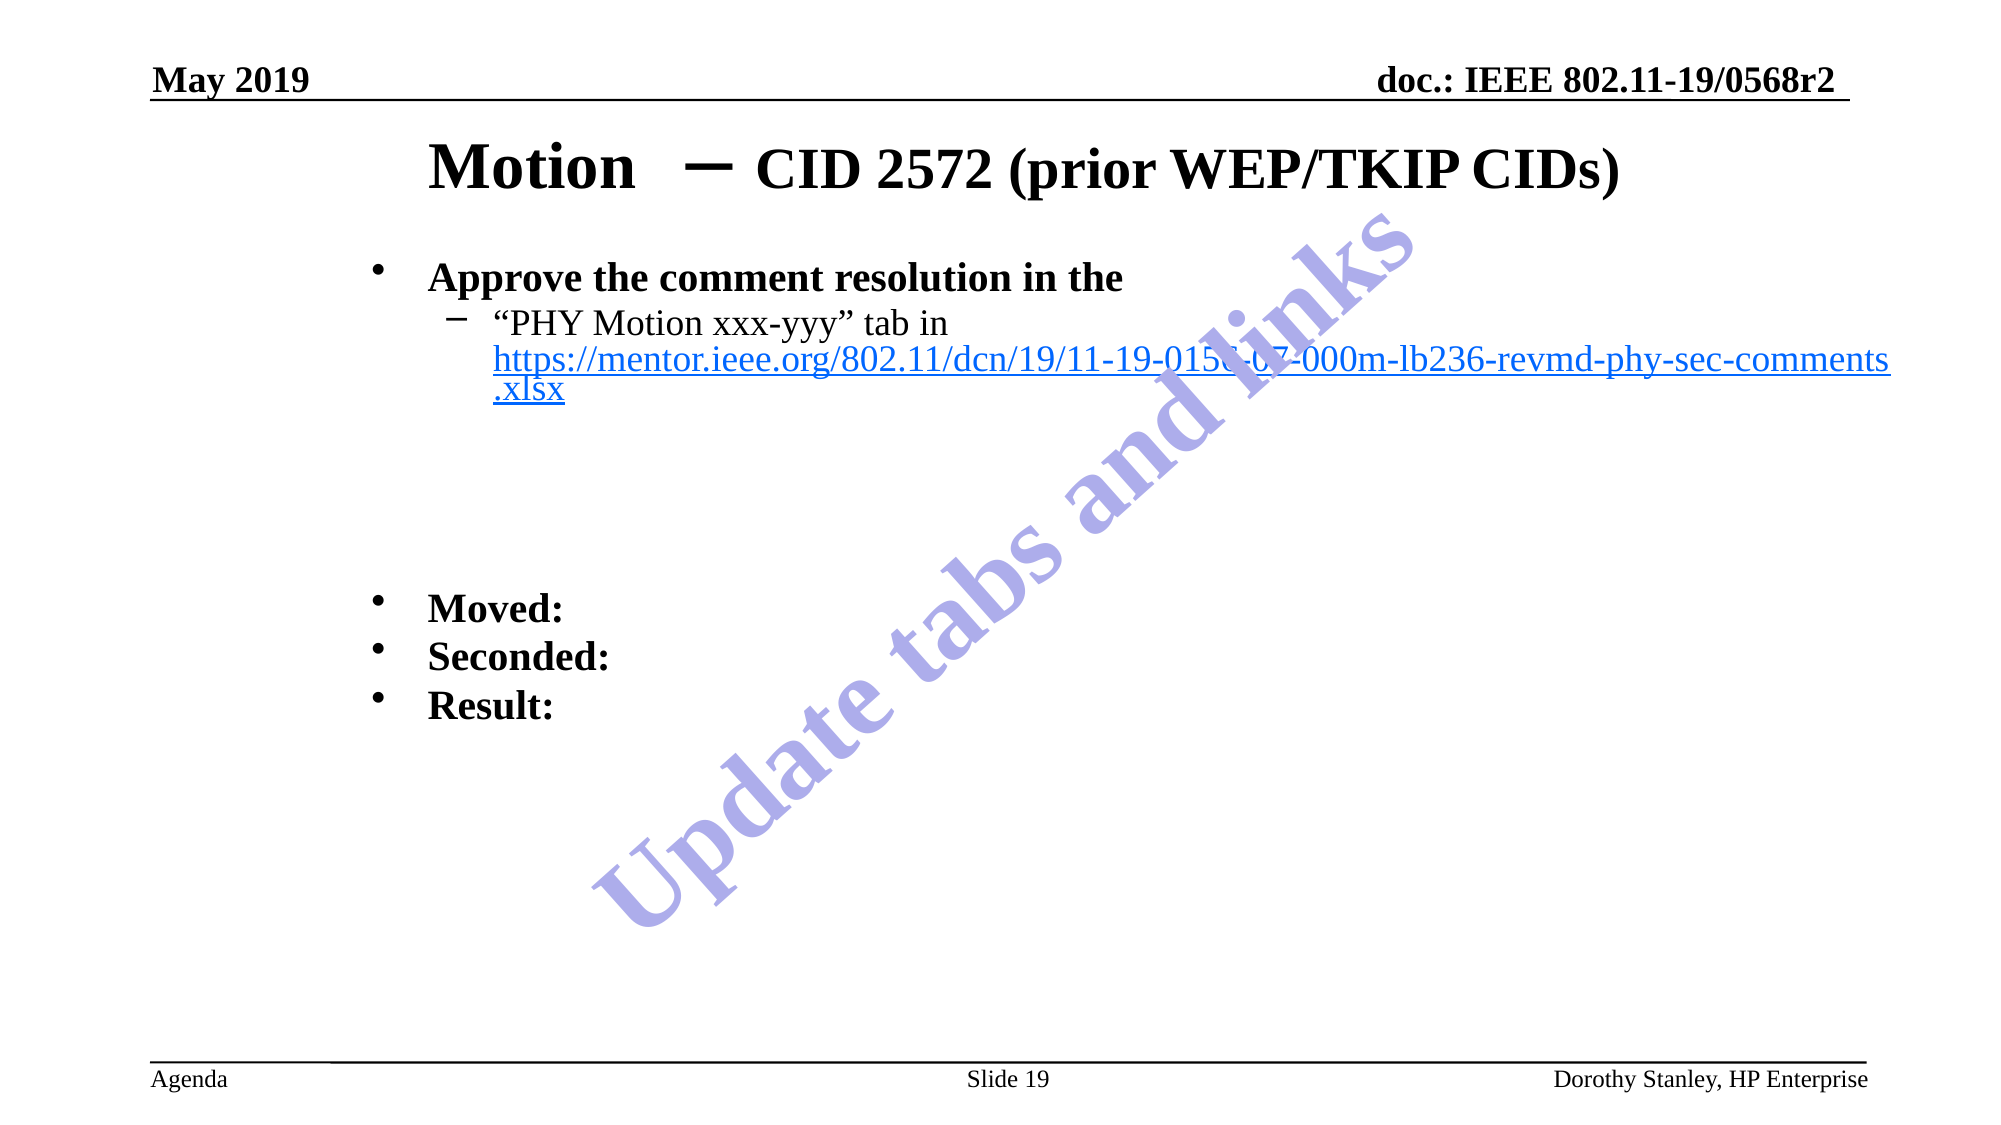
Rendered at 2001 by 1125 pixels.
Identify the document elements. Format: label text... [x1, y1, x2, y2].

list Approve the comment resolution in the “PHY Motion xxx-yyy” tab in https://mentor.ieee.org/802.11/dcn/19/11-19-0156-07-000m-lb236-revmd-phy-sec-comments.xlsx Moved: Seconded: Result: [356, 251, 1911, 1002]
footer Dorothy Stanley, HP Enterprise [1549, 1062, 1869, 1093]
title Motion – CID 2572 (prior WEP/TKIP CIDs) [200, 75, 1850, 250]
text_box Update tabs and links [547, 147, 1452, 977]
slide_number Slide 19 [966, 1062, 1051, 1093]
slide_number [152, 54, 567, 100]
